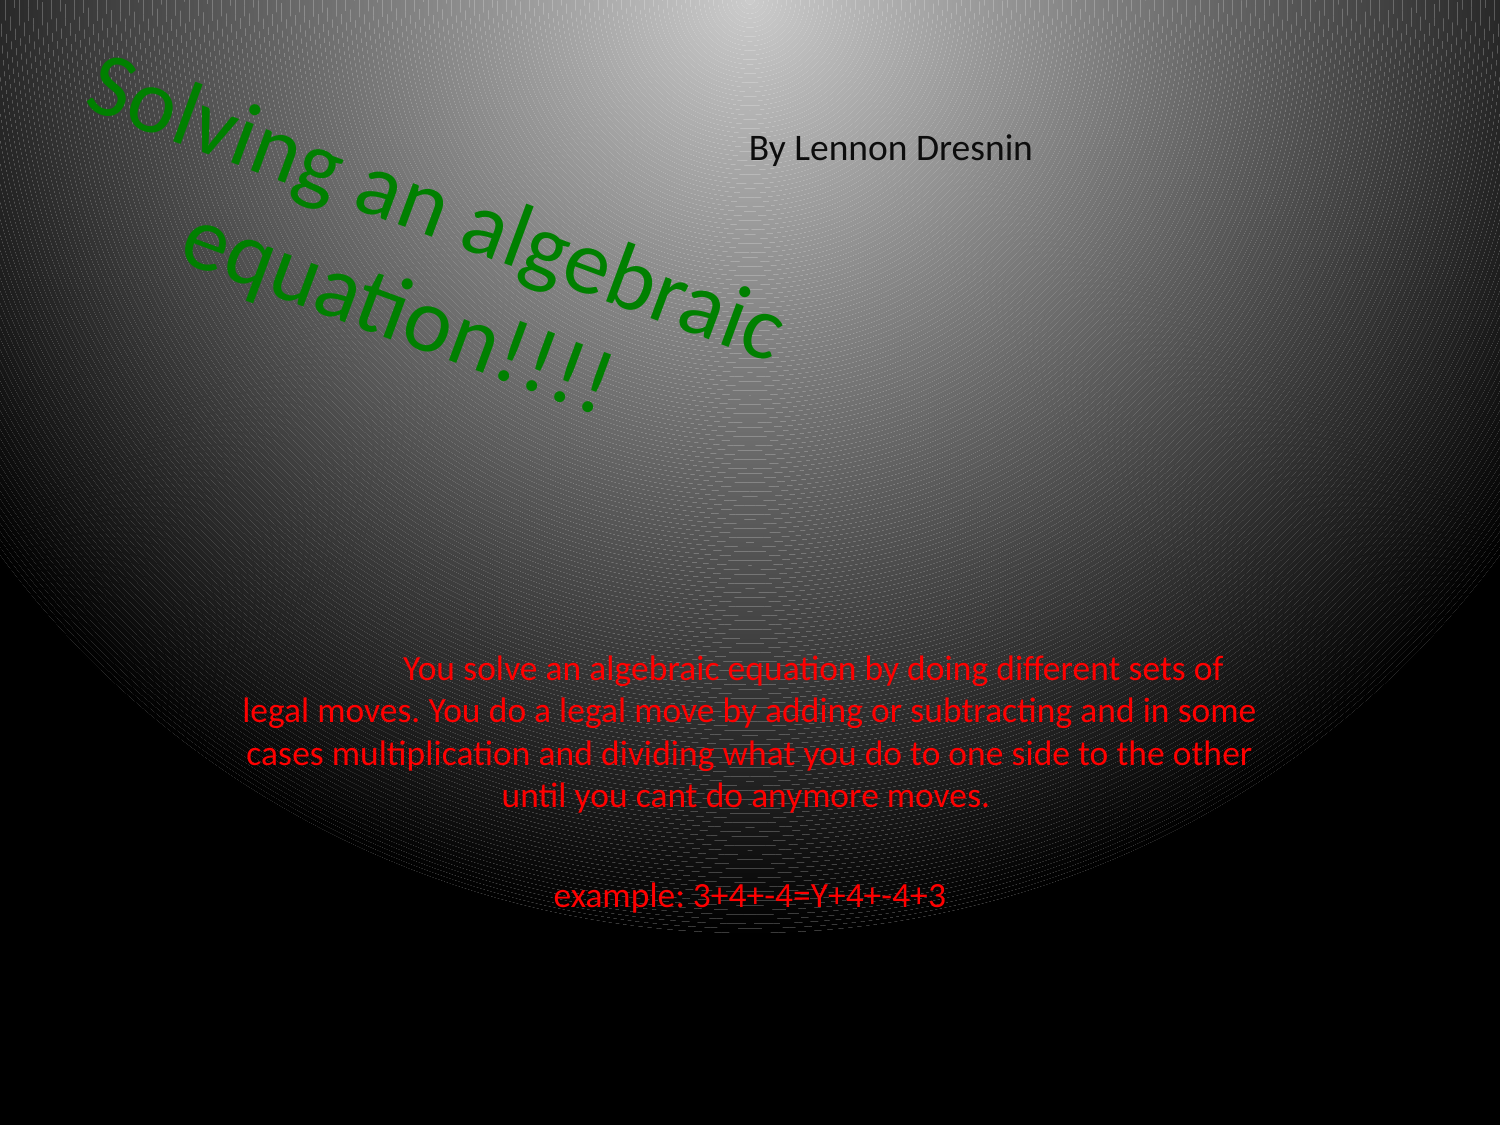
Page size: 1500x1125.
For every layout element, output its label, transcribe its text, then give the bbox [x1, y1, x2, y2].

text_box By Lennon Dresnin [734, 115, 1204, 176]
subtitle You solve an algebraic equation by doing different sets of legal moves. You do a legal move by adding or subtracting and in some cases multiplication and dividing what you do to one side to the other until you cant do anymore moves. example: 3+4+-4=Y+4+-4+3 [225, 637, 1275, 925]
title Solving an algebraic equation!!!! [0, 0, 841, 506]
